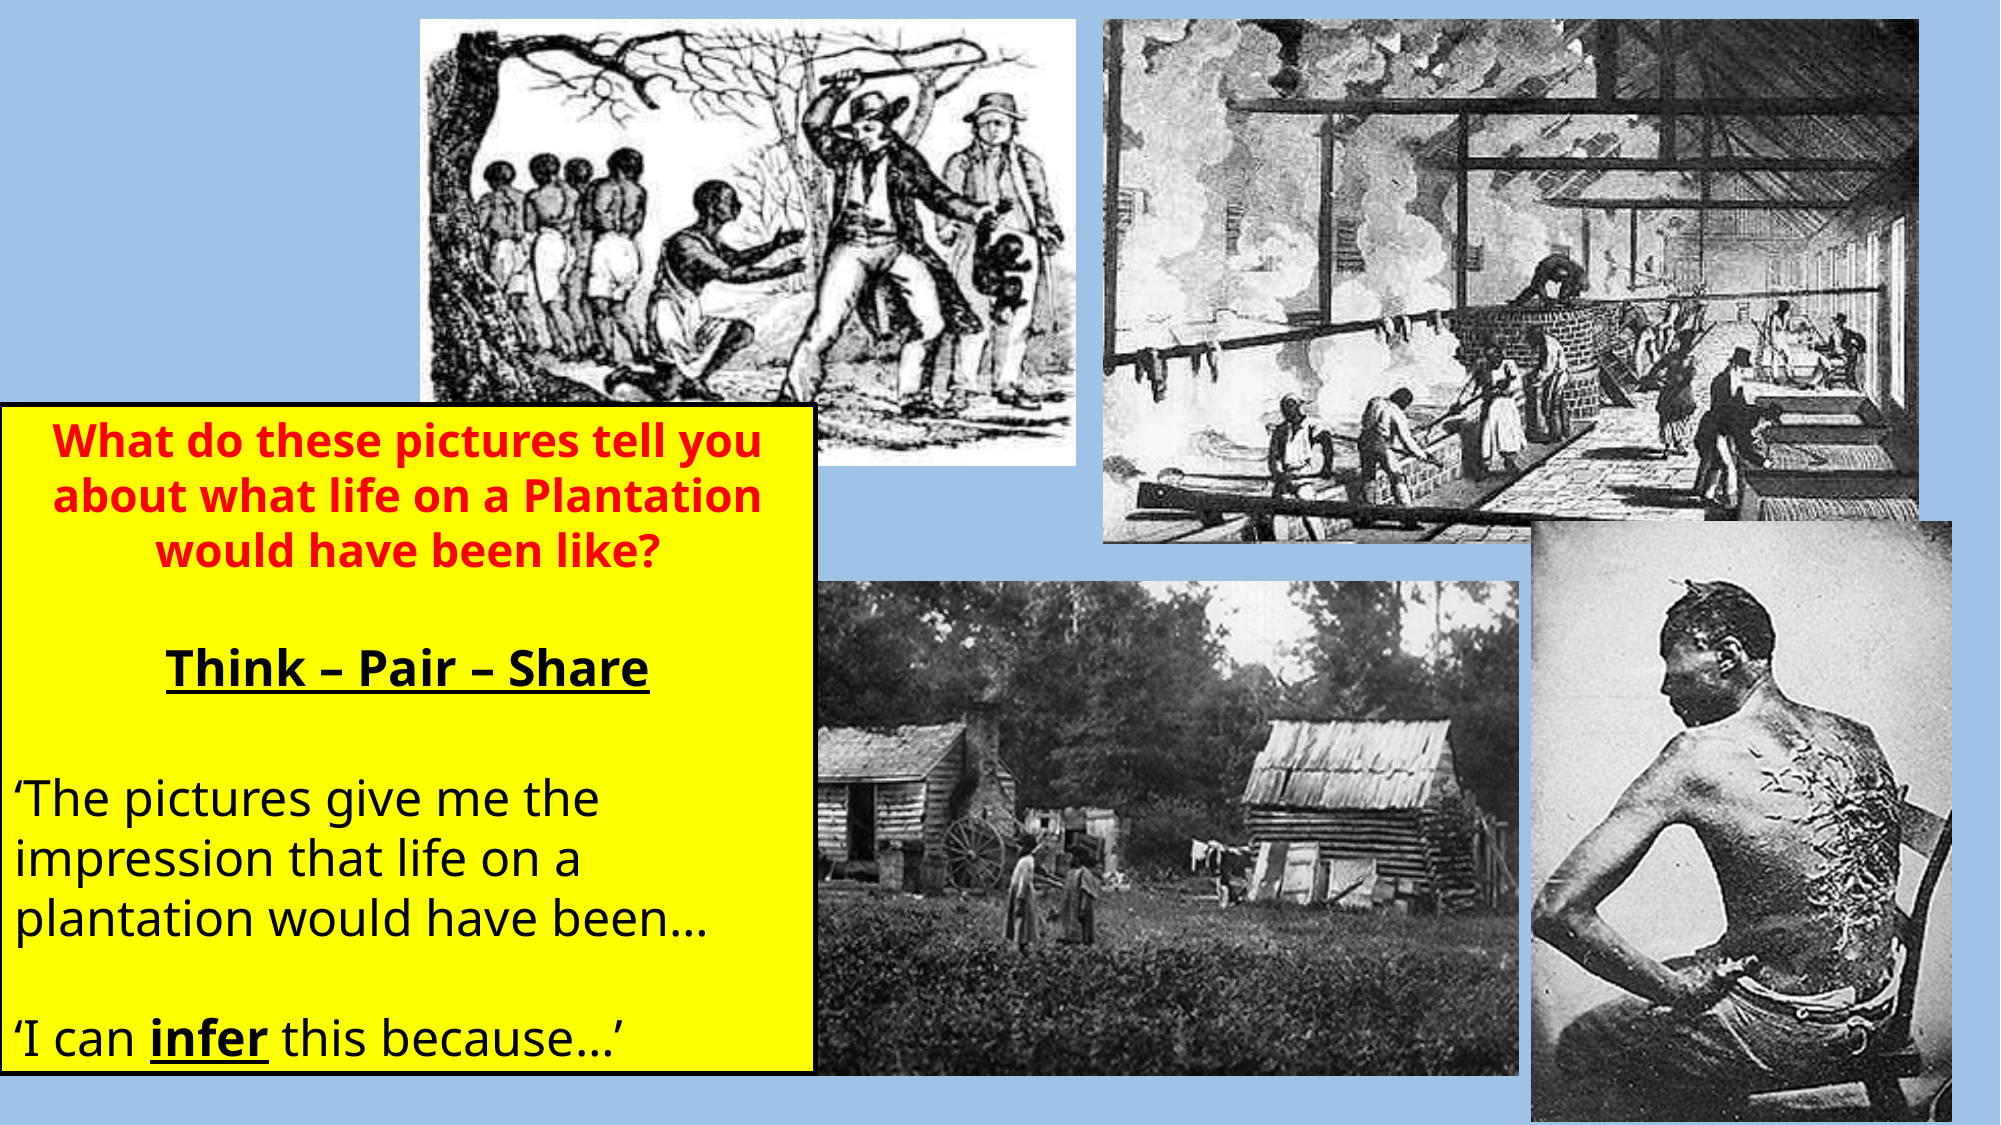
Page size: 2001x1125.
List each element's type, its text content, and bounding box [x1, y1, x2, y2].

picture [719, 581, 1519, 1076]
text_box What do these pictures tell you about what life on a Plantation would have been like? Think – Pair – Share ‘The pictures give me the impression that life on a plantation would have been… ‘I can infer this because…’ [0, 404, 816, 1074]
picture [1103, 19, 1952, 1122]
picture [419, 19, 1076, 466]
